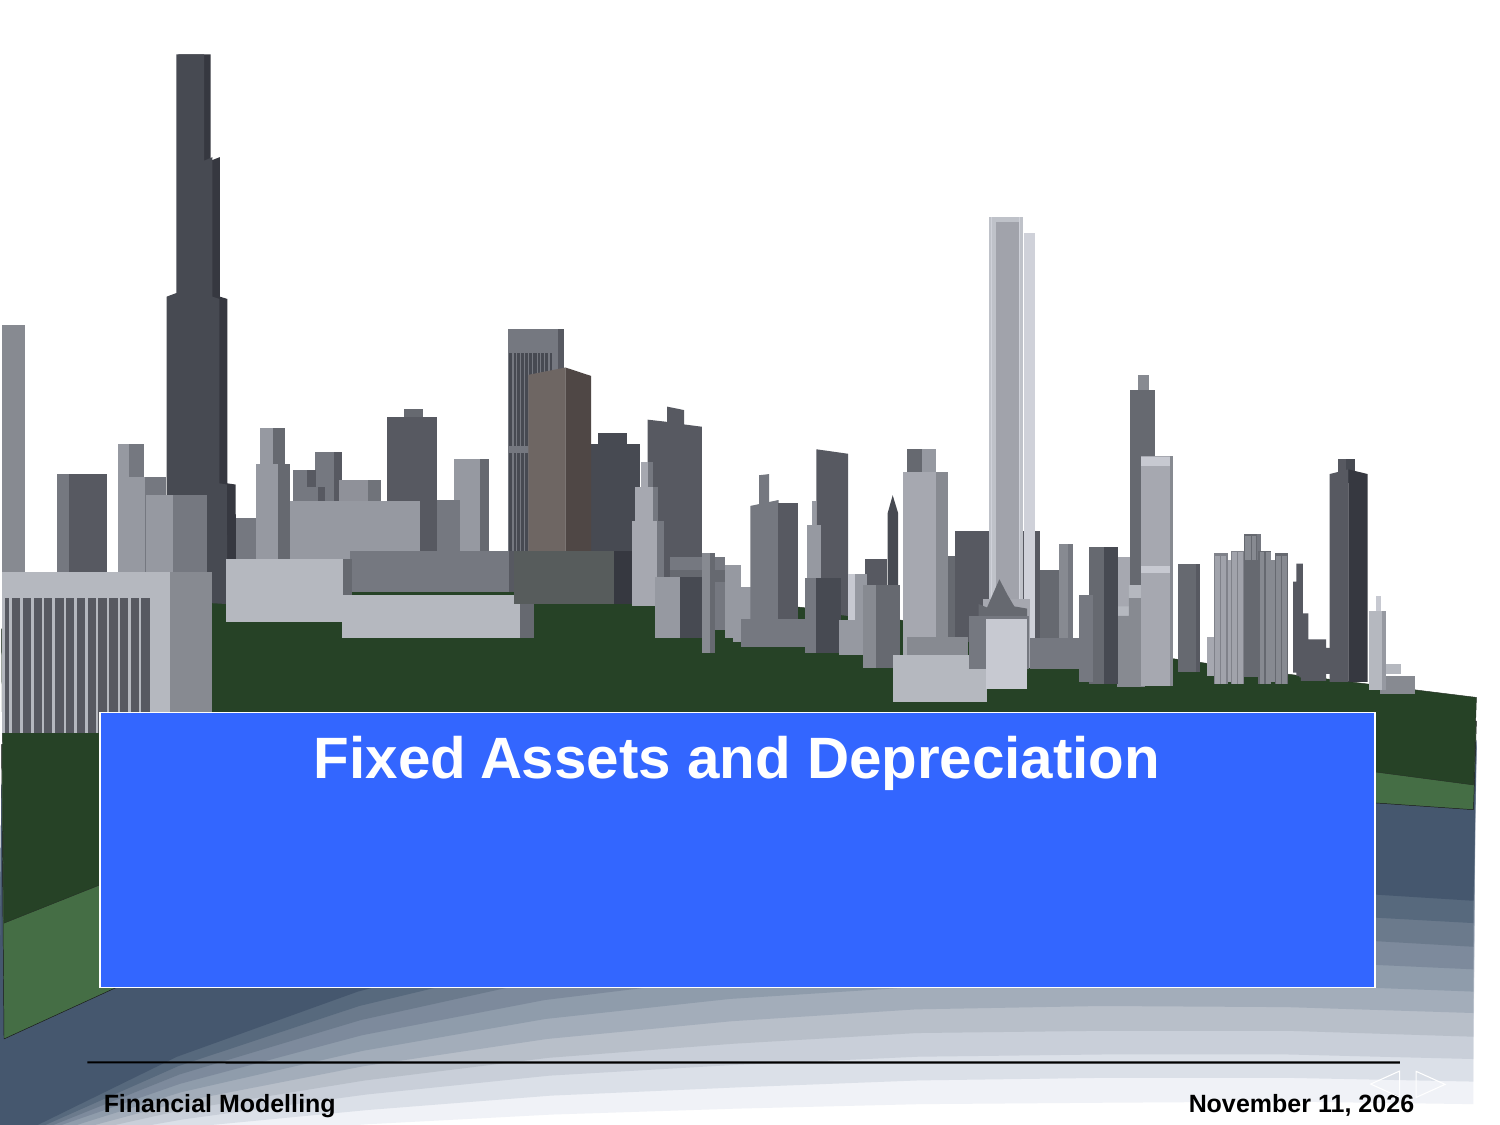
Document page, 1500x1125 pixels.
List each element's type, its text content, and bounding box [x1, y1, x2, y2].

title Fixed Assets and Depreciation [99, 712, 1376, 988]
